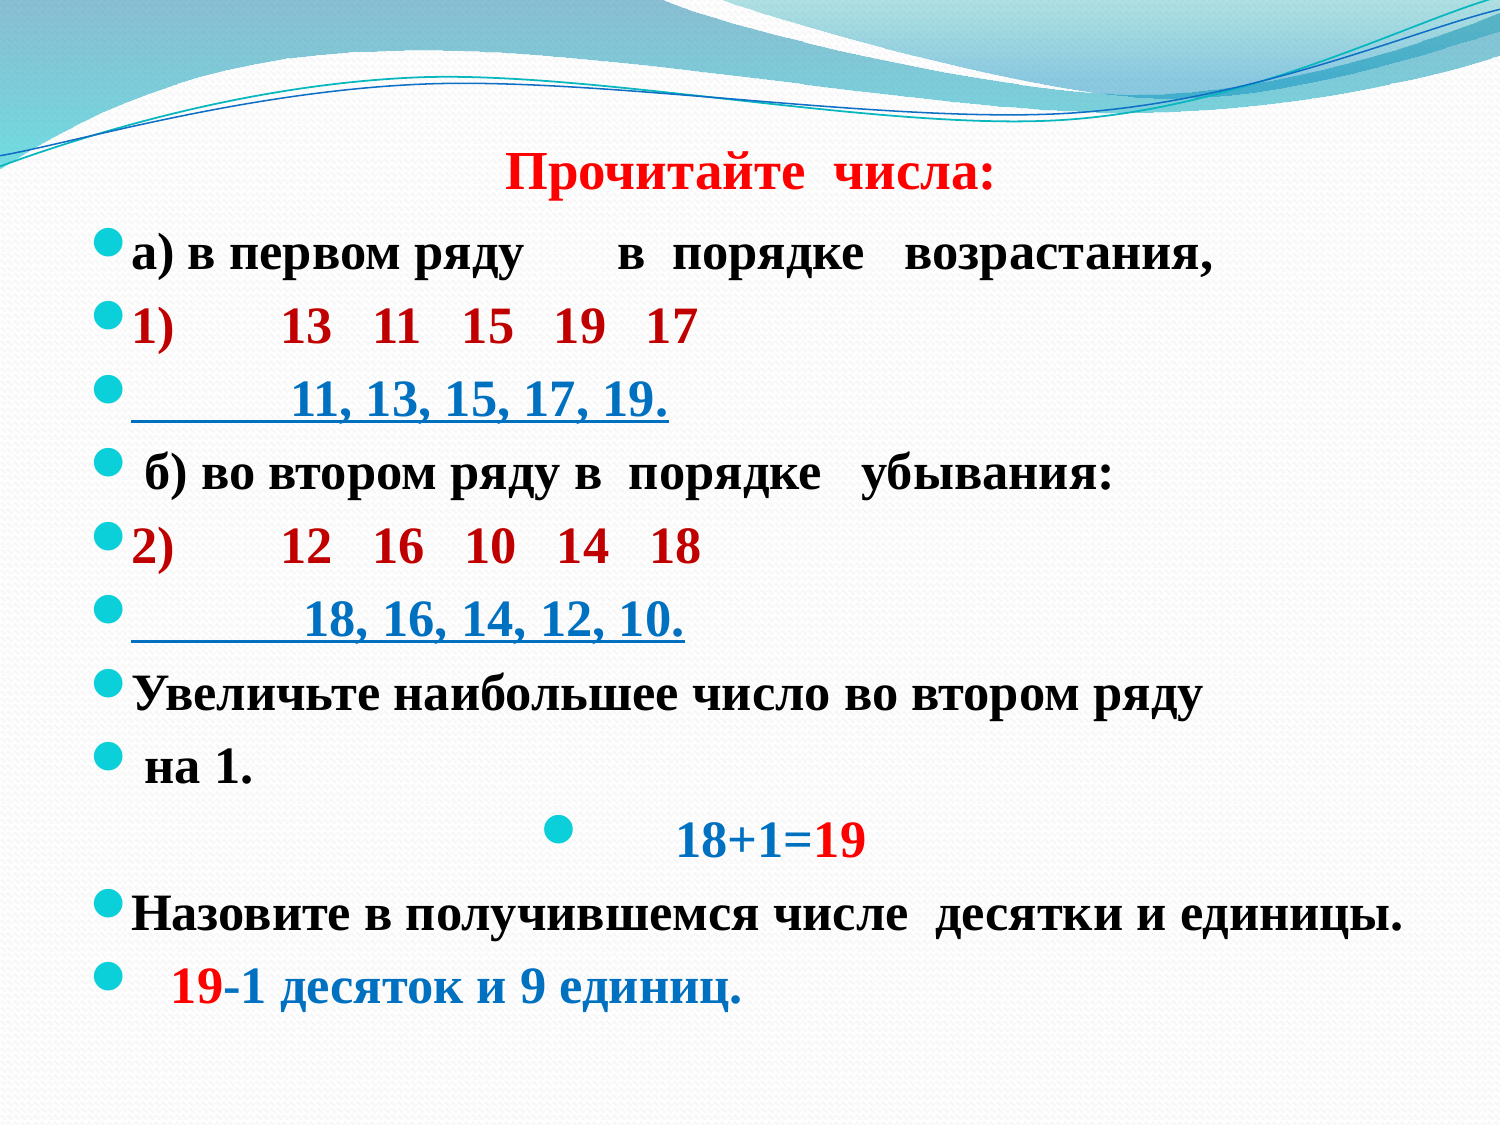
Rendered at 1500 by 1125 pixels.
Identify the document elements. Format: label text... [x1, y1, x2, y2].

title Прочитайте числа: [76, 125, 1427, 268]
list а) в первом ряду в порядке возрастания, 1) 13 11 15 19 17 11, 13, 15, 17, 19. б) во втором ряду в порядке убывания: 2) 12 16 10 14 18 18, 16, 14, 12, 10. Увеличьте наибольшее число во втором ряду на 1. 18+1=19 Назовите в получившемся числе десятки и единицы. 19-1 десяток и 9 единиц. [75, 149, 1425, 1038]
